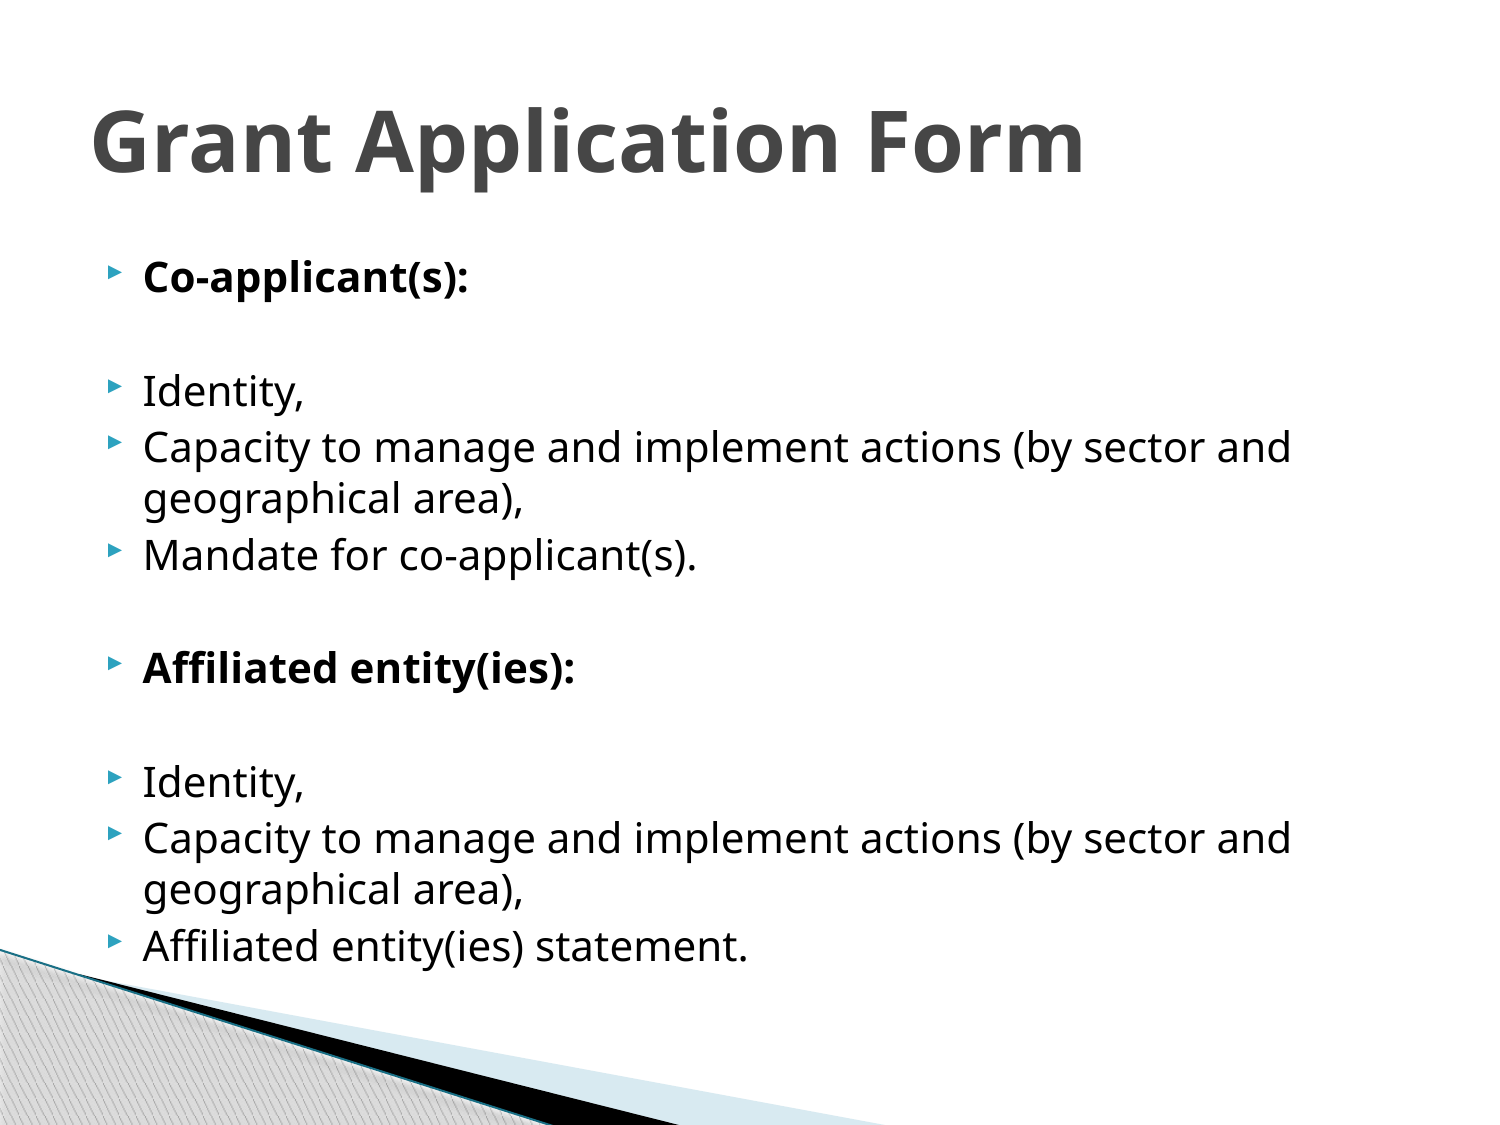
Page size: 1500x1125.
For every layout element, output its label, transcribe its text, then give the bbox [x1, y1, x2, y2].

list Co-applicant(s): Identity, Capacity to manage and implement actions (by sector and geographical area), Mandate for co-applicant(s). Affiliated entity(ies): Identity, Capacity to manage and implement actions (by sector and geographical area), Affiliated entity(ies) statement. [75, 243, 1425, 986]
title Grant Application Form [75, 45, 1425, 233]
